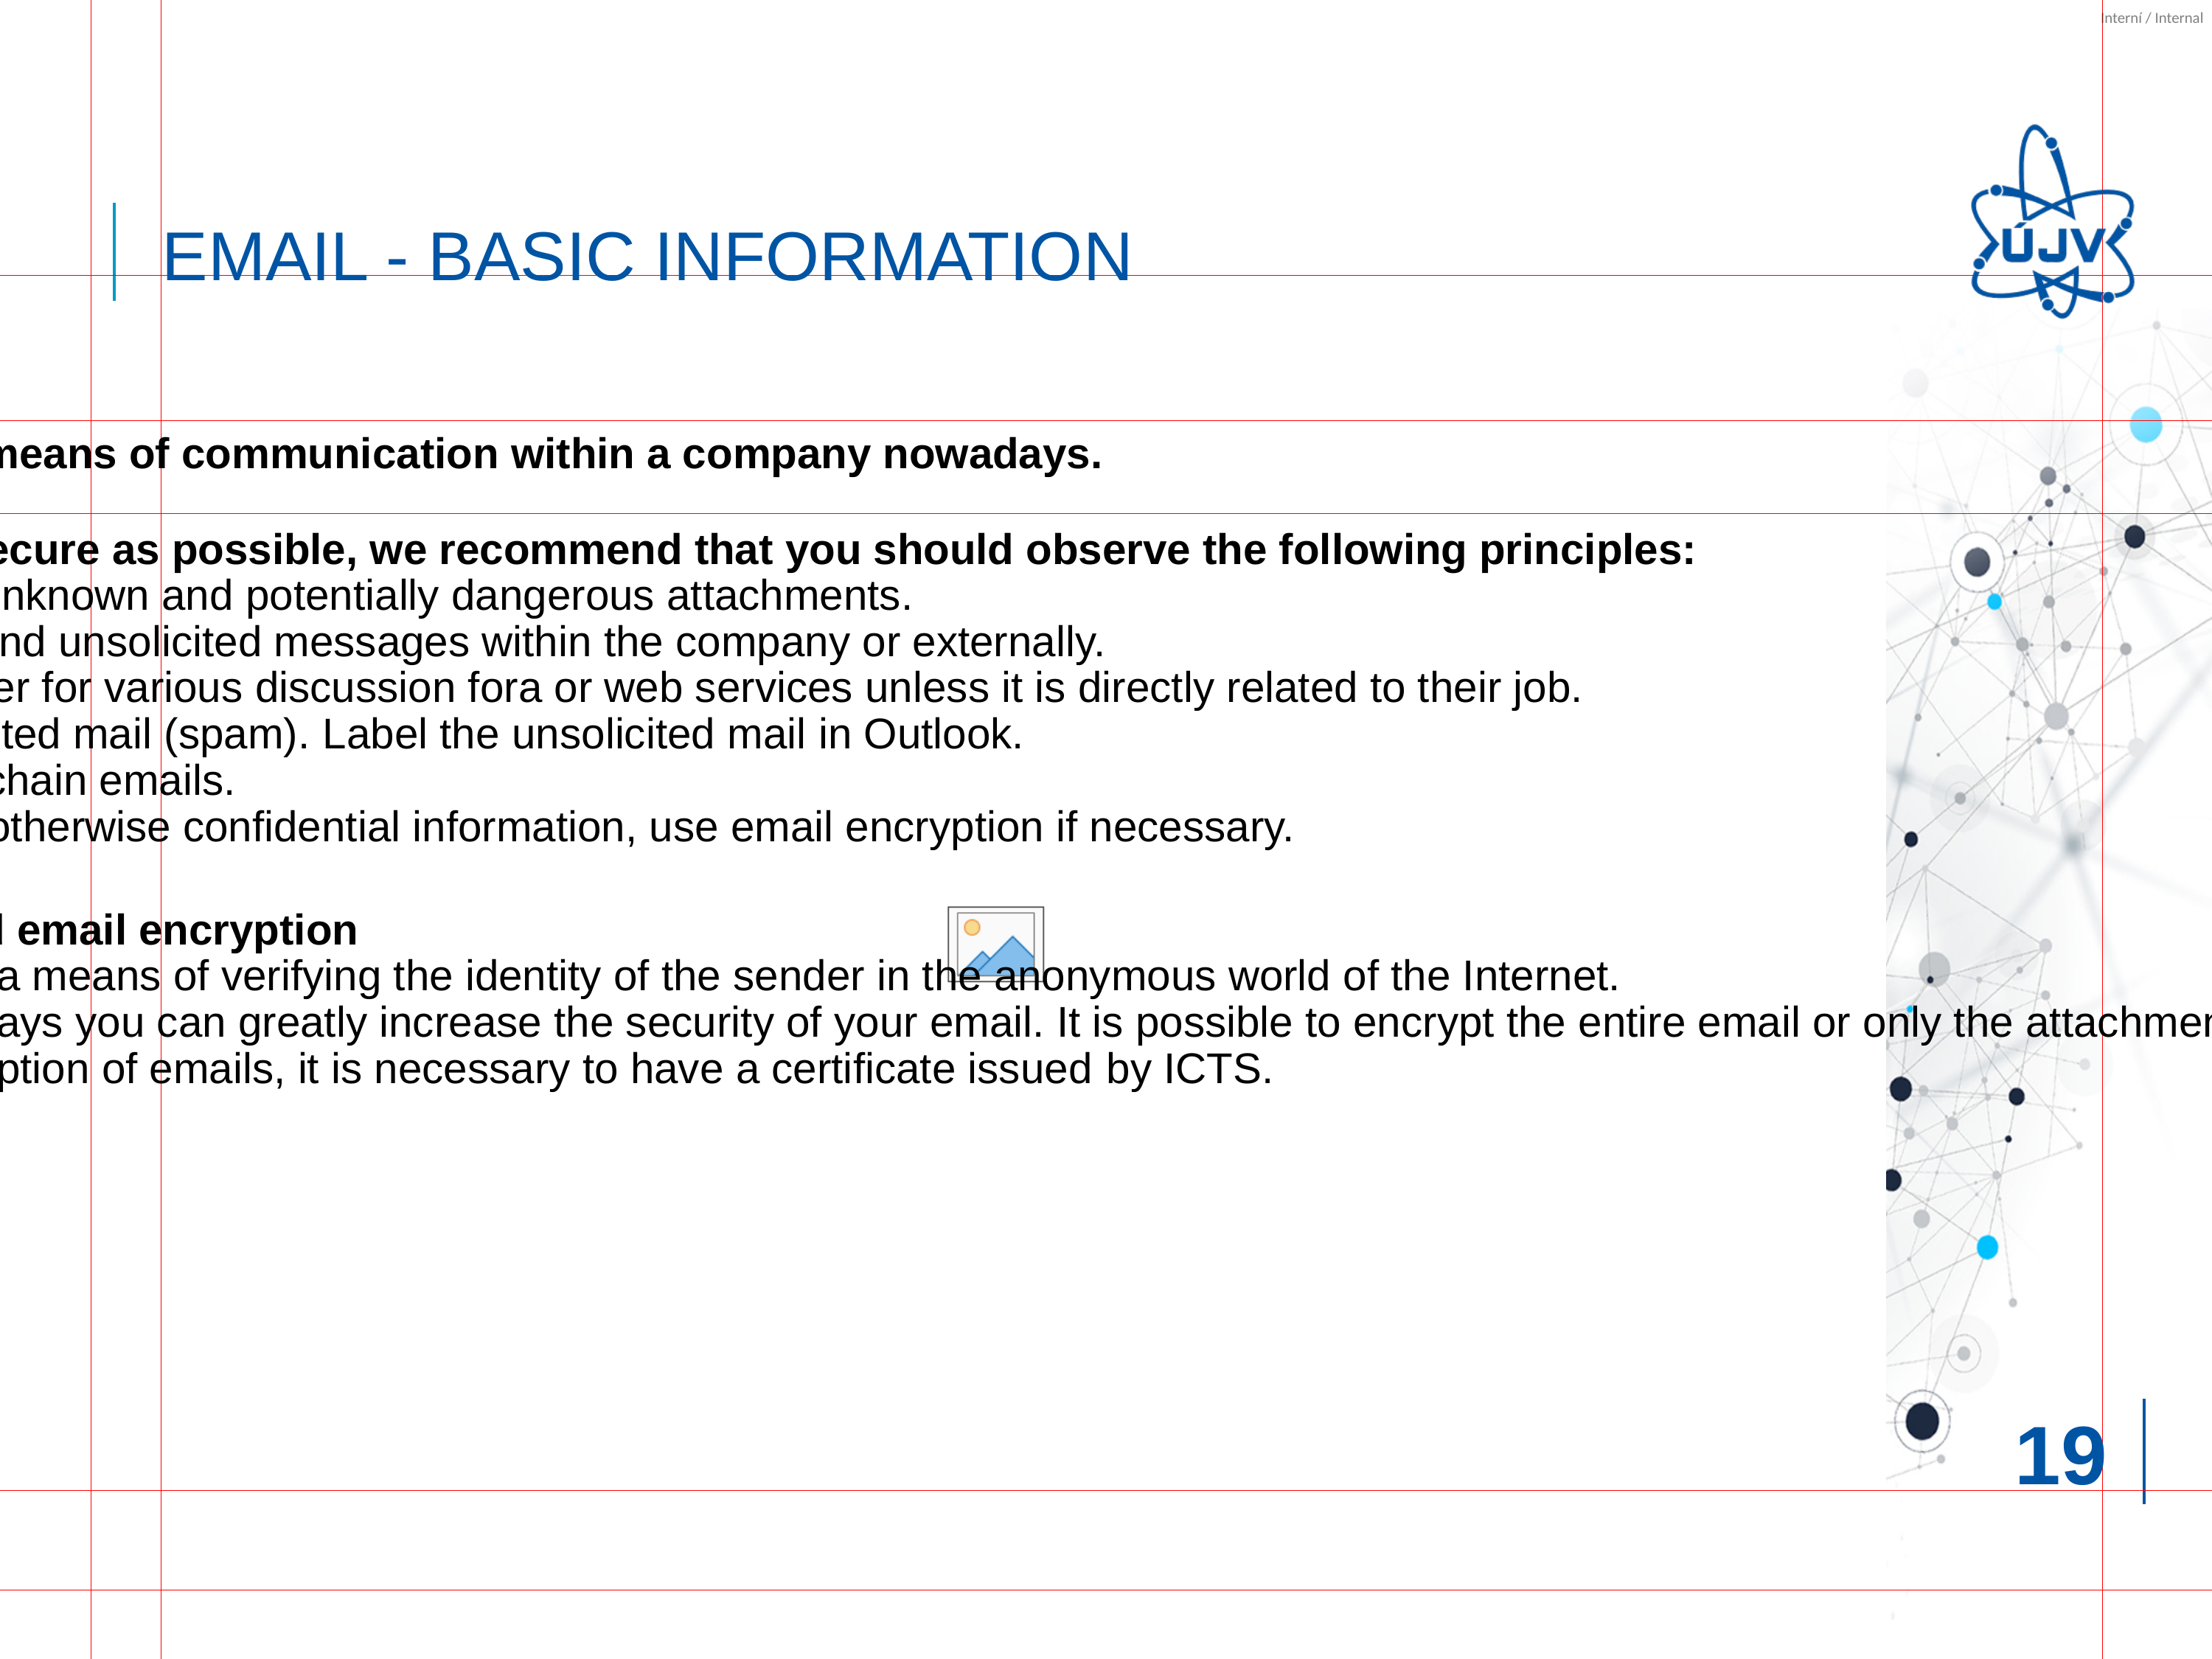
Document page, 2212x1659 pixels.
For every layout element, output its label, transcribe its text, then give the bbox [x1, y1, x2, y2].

picture [161, 420, 1831, 1470]
picture [1886, 514, 2102, 1490]
picture [1886, 421, 2102, 513]
picture [2103, 1491, 2212, 1590]
picture [1886, 1491, 2102, 1590]
title Email - Basic Information [161, 124, 1759, 381]
picture [2103, 514, 2212, 1490]
picture [2103, 1590, 2212, 1659]
slide_number 19 [1937, 1399, 2107, 1505]
picture [2103, 421, 2212, 513]
picture [1886, 1590, 2102, 1659]
picture [1886, 84, 2212, 420]
